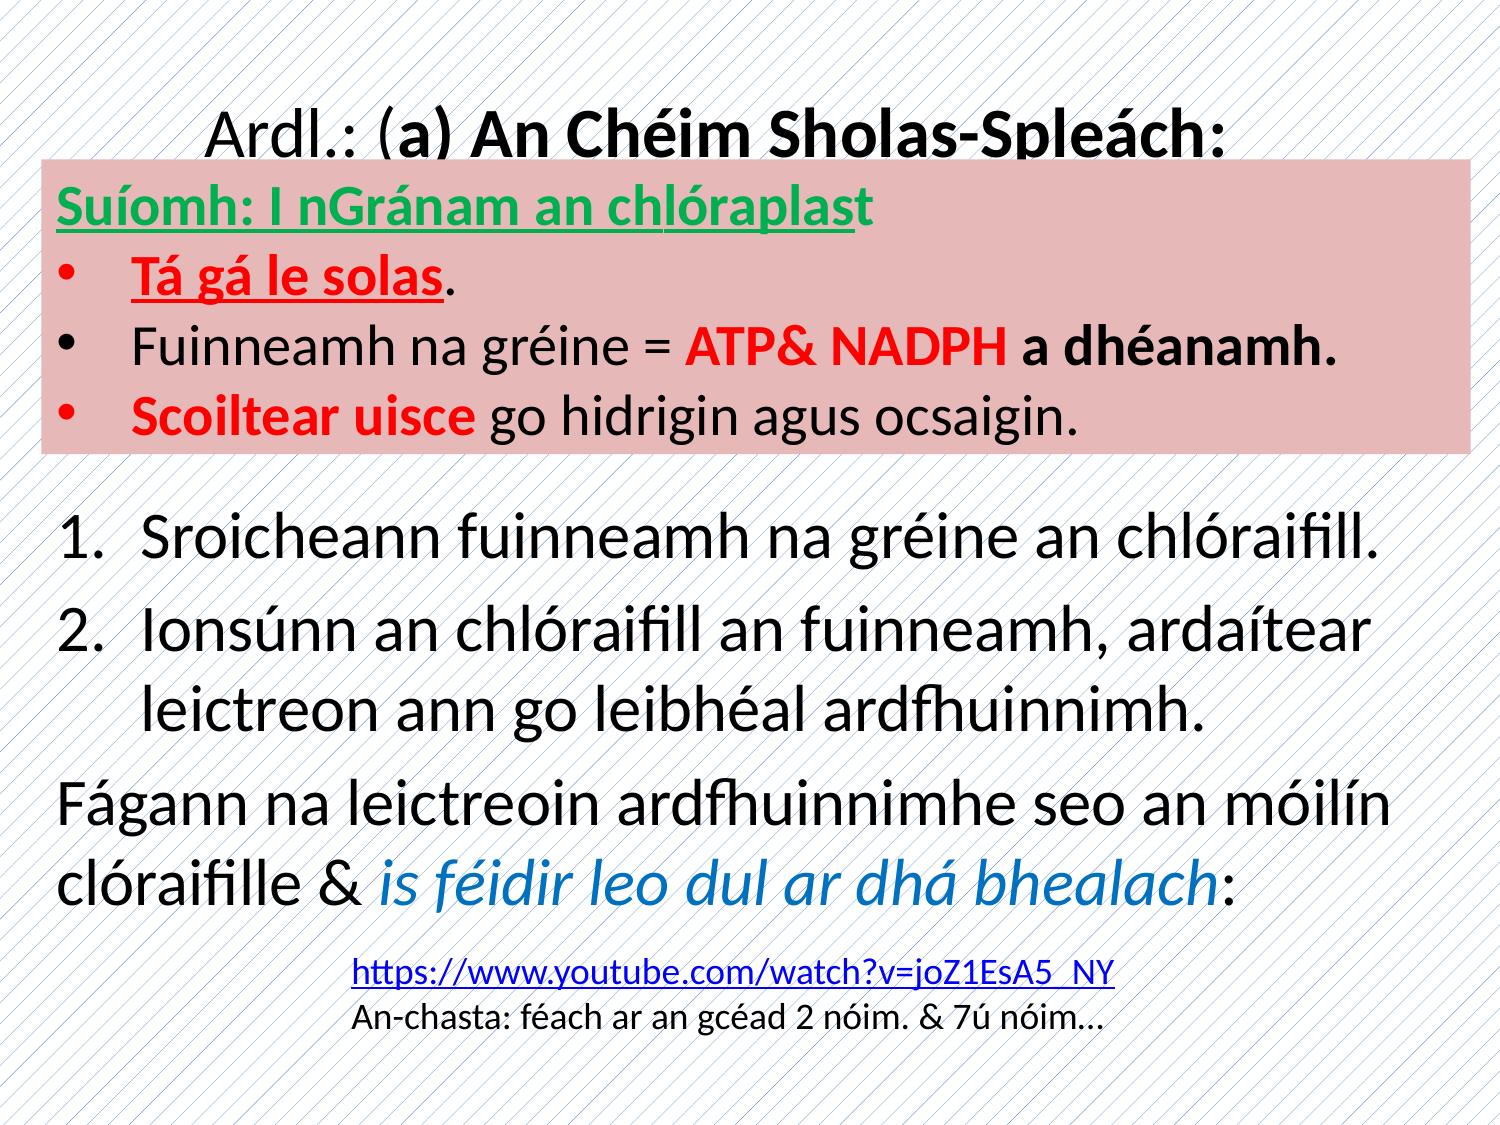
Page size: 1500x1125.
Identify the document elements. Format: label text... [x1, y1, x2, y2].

text_box https://www.youtube.com/watch?v=joZ1EsA5_NY An-chasta: féach ar an gcéad 2 nóim. & 7ú nóim… [336, 939, 1211, 1045]
title Ardl.: (a) An Chéim Sholas-Spleách: [41, 78, 1392, 159]
list Sroicheann fuinneamh na gréine an chlóraifill. Ionsúnn an chlóraifill an fuinneamh, ardaítear leictreon ann go leibhéal ardfhuinnimh. Fágann na leictreoin ardfhuinnimhe seo an móilín clóraifille & is féidir leo dul ar dhá bhealach: [41, 484, 1471, 1125]
text_box Suíomh: I nGránam an chlóraplast Tá gá le solas. Fuinneamh na gréine = ATP& NADPH a dhéanamh. Scoiltear uisce go hidrigin agus ocsaigin. [41, 159, 1471, 455]
footer [512, 1045, 988, 1103]
